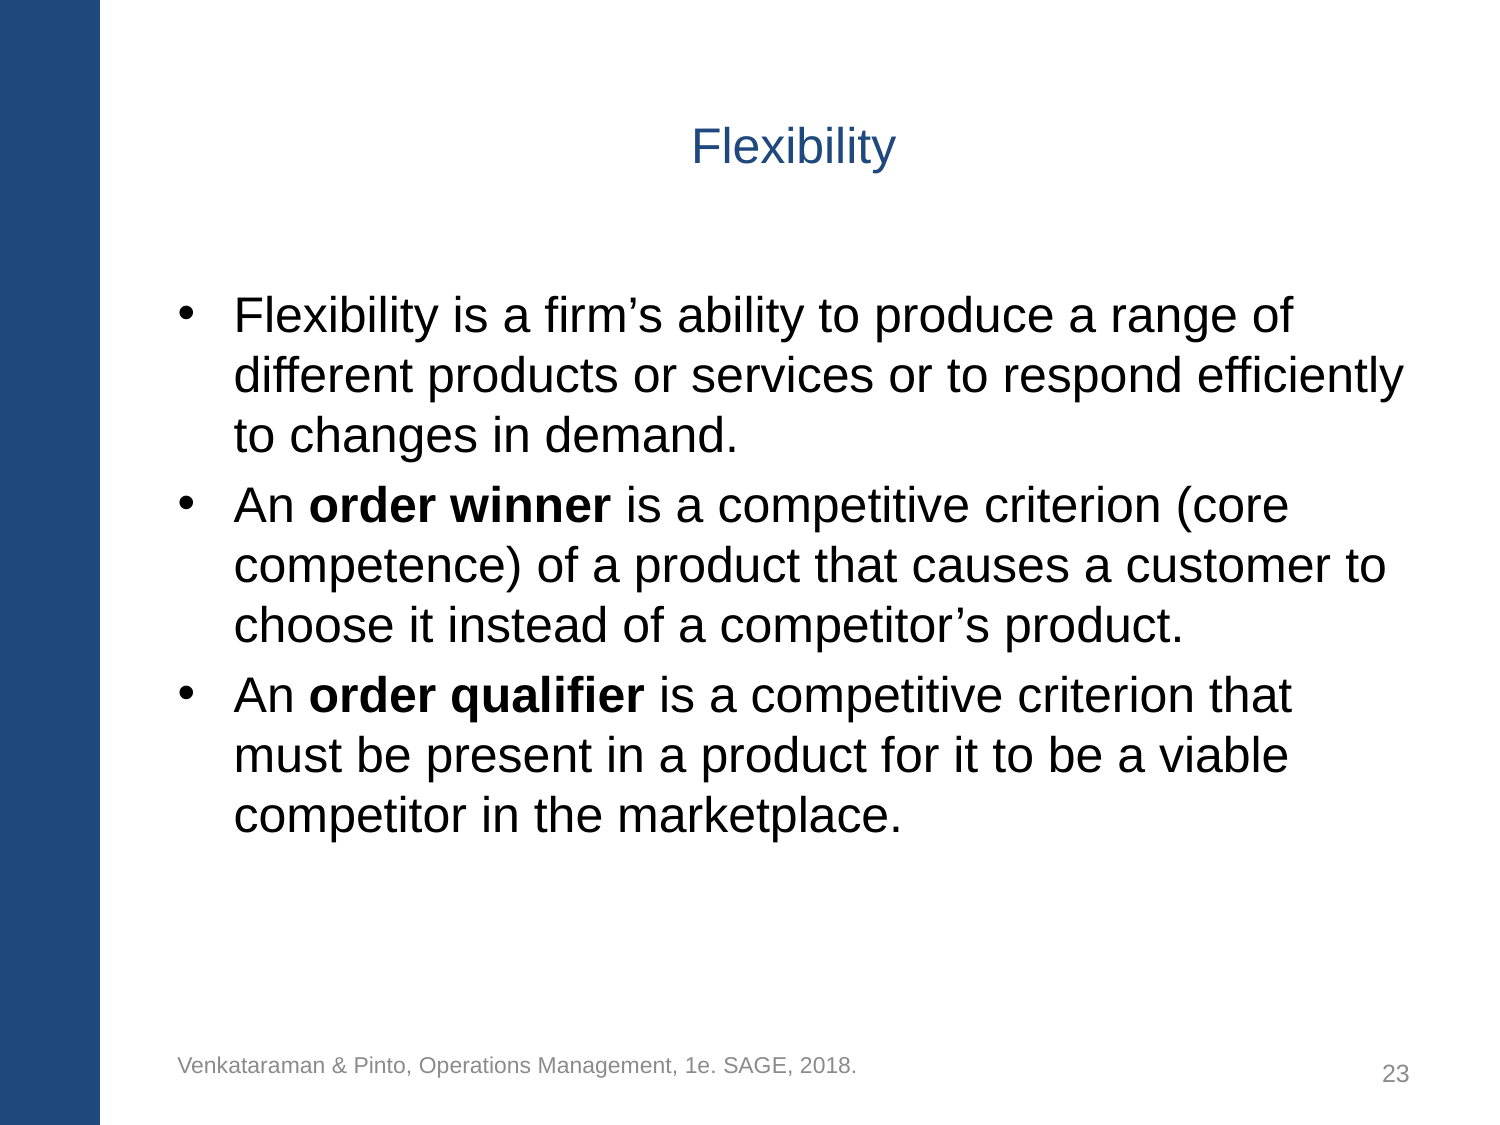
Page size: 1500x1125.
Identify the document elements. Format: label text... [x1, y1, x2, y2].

slide_number 23 [1350, 1042, 1425, 1103]
title Flexibility [162, 50, 1425, 238]
footer Venkataraman & Pinto, Operations Management, 1e. SAGE, 2018. [162, 1042, 1313, 1103]
list Flexibility is a firm’s ability to produce a range of different products or services or to respond efficiently to changes in demand. An order winner is a competitive criterion (core competence) of a product that causes a customer to choose it instead of a competitor’s product. An order qualifier is a competitive criterion that must be present in a product for it to be a viable competitor in the marketplace. [162, 275, 1425, 1005]
